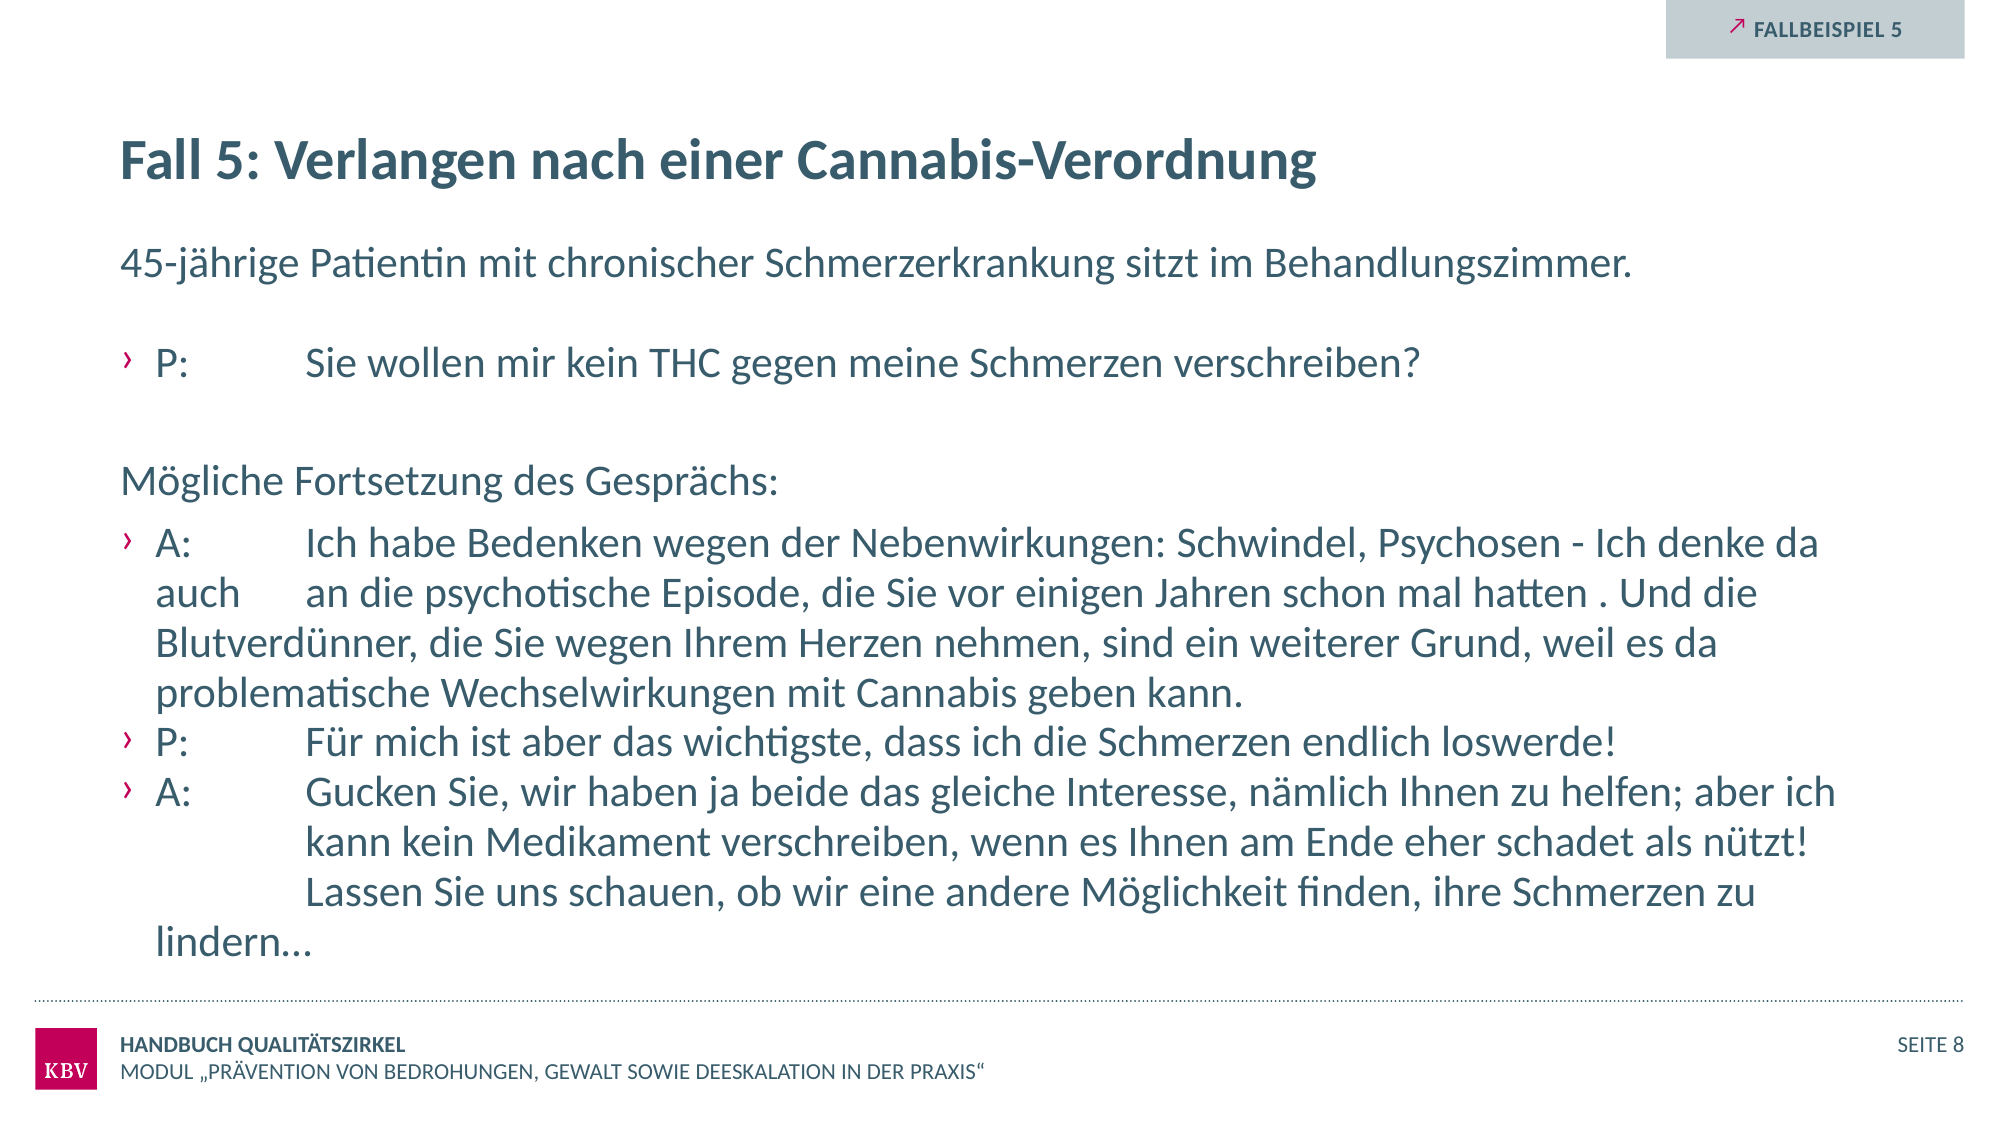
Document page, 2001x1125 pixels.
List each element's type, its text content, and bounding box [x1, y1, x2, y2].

slide_number Seite 8 [1787, 1030, 1965, 1057]
text_box Mögliche Fortsetzung des Gesprächs: A: Ich habe Bedenken wegen der Nebenwirkungen: Schwindel, Psychosen - Ich denke da auch an die psychotische Episode, die Sie vor einigen Jahren schon mal hatten . Und die Blutverdünner, die Sie wegen Ihrem Herzen nehmen, sind ein weiterer Grund, weil es da problematische Wechselwirkungen mit Cannabis geben kann. P: Für mich ist aber das wichtigste, dass ich die Schmerzen endlich loswerde! A: Gucken Sie, wir haben ja beide das gleiche Interesse, nämlich Ihnen zu helfen; aber ich kann kein Medikament verschreiben, wenn es Ihnen am Ende eher schadet als nützt! Lassen Sie uns schauen, ob wir eine andere Möglichkeit finden, ihre Schmerzen zu lindern… [120, 455, 1880, 967]
list Fallbeispiel 5 [1666, 0, 1965, 59]
footer Handbuch Qualitätszirkel [120, 1030, 1668, 1057]
slide_number Modul „Prävention von Bedrohungen, Gewalt sowie Deeskalation in der Praxis“ [120, 1057, 1668, 1084]
list 45-jährige Patientin mit chronischer Schmerzerkrankung sitzt im Behandlungszimmer. P: Sie wollen mir kein THC gegen meine Schmerzen verschreiben? [120, 237, 1880, 455]
title Fall 5: Verlangen nach einer Cannabis-Verordnung [120, 129, 1880, 201]
